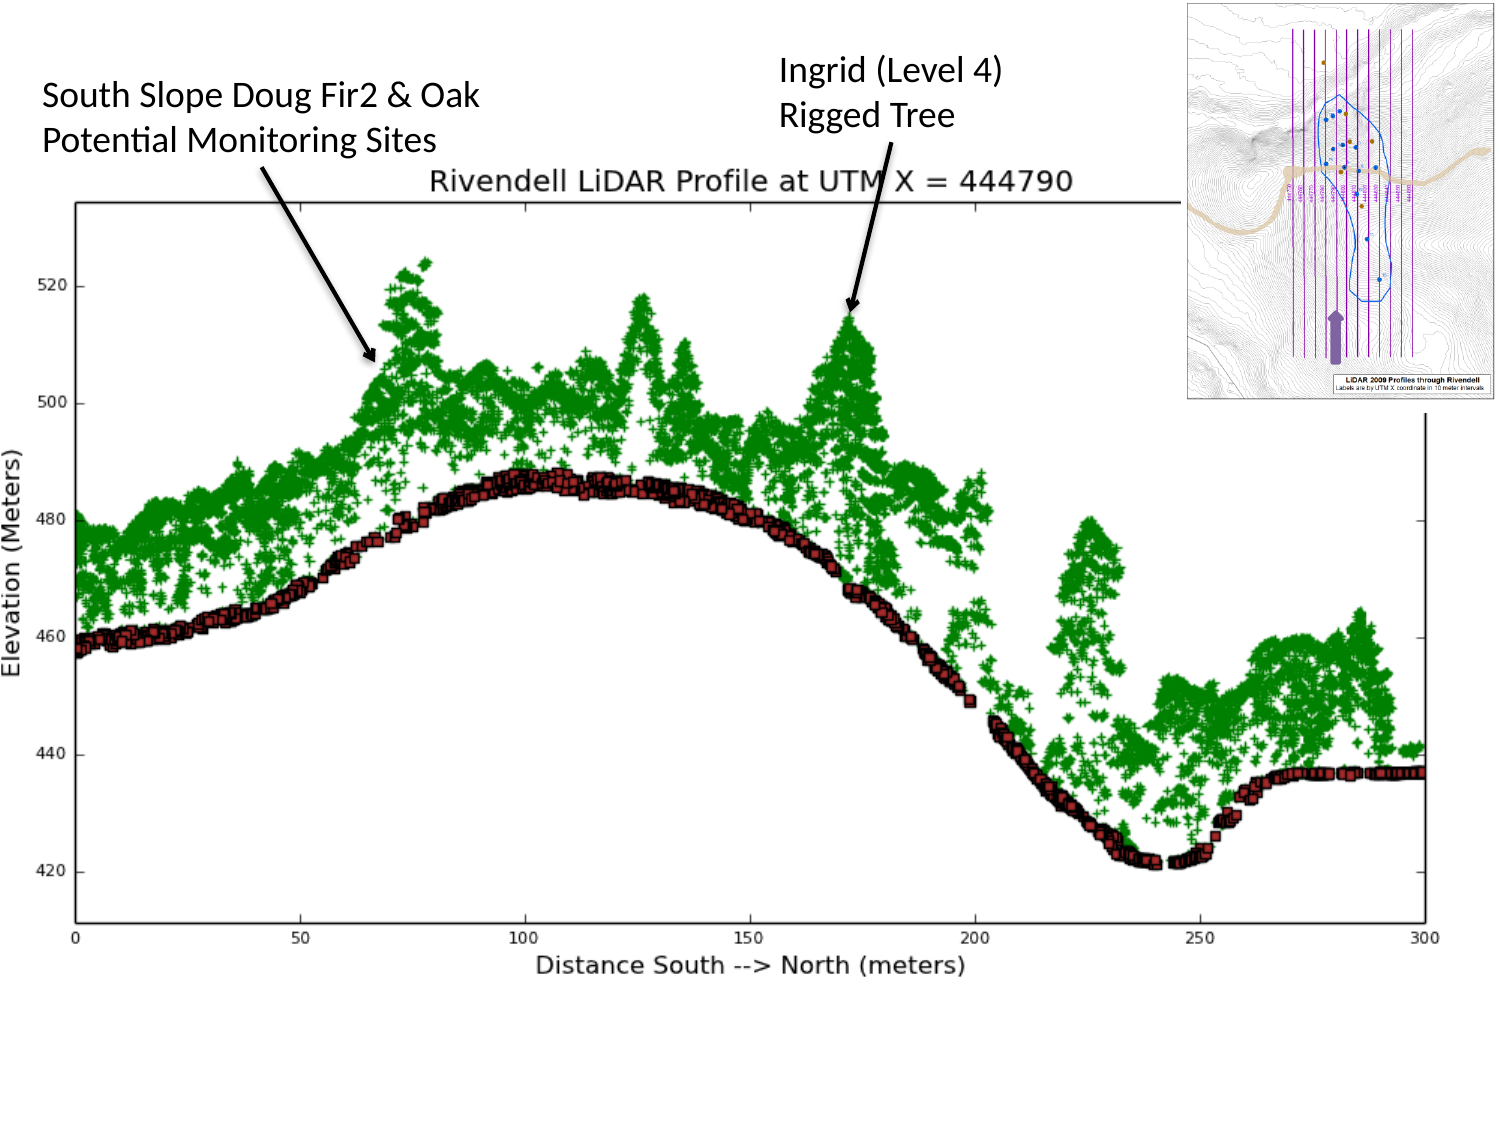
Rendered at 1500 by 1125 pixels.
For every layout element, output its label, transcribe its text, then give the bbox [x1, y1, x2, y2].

text_box South Slope Doug Fir2 & Oak Potential Monitoring Sites [27, 62, 496, 111]
picture [0, 0, 1500, 1013]
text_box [849, 143, 892, 313]
text_box Ingrid (Level 4) Rigged Tree [764, 37, 1019, 111]
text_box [261, 168, 376, 363]
